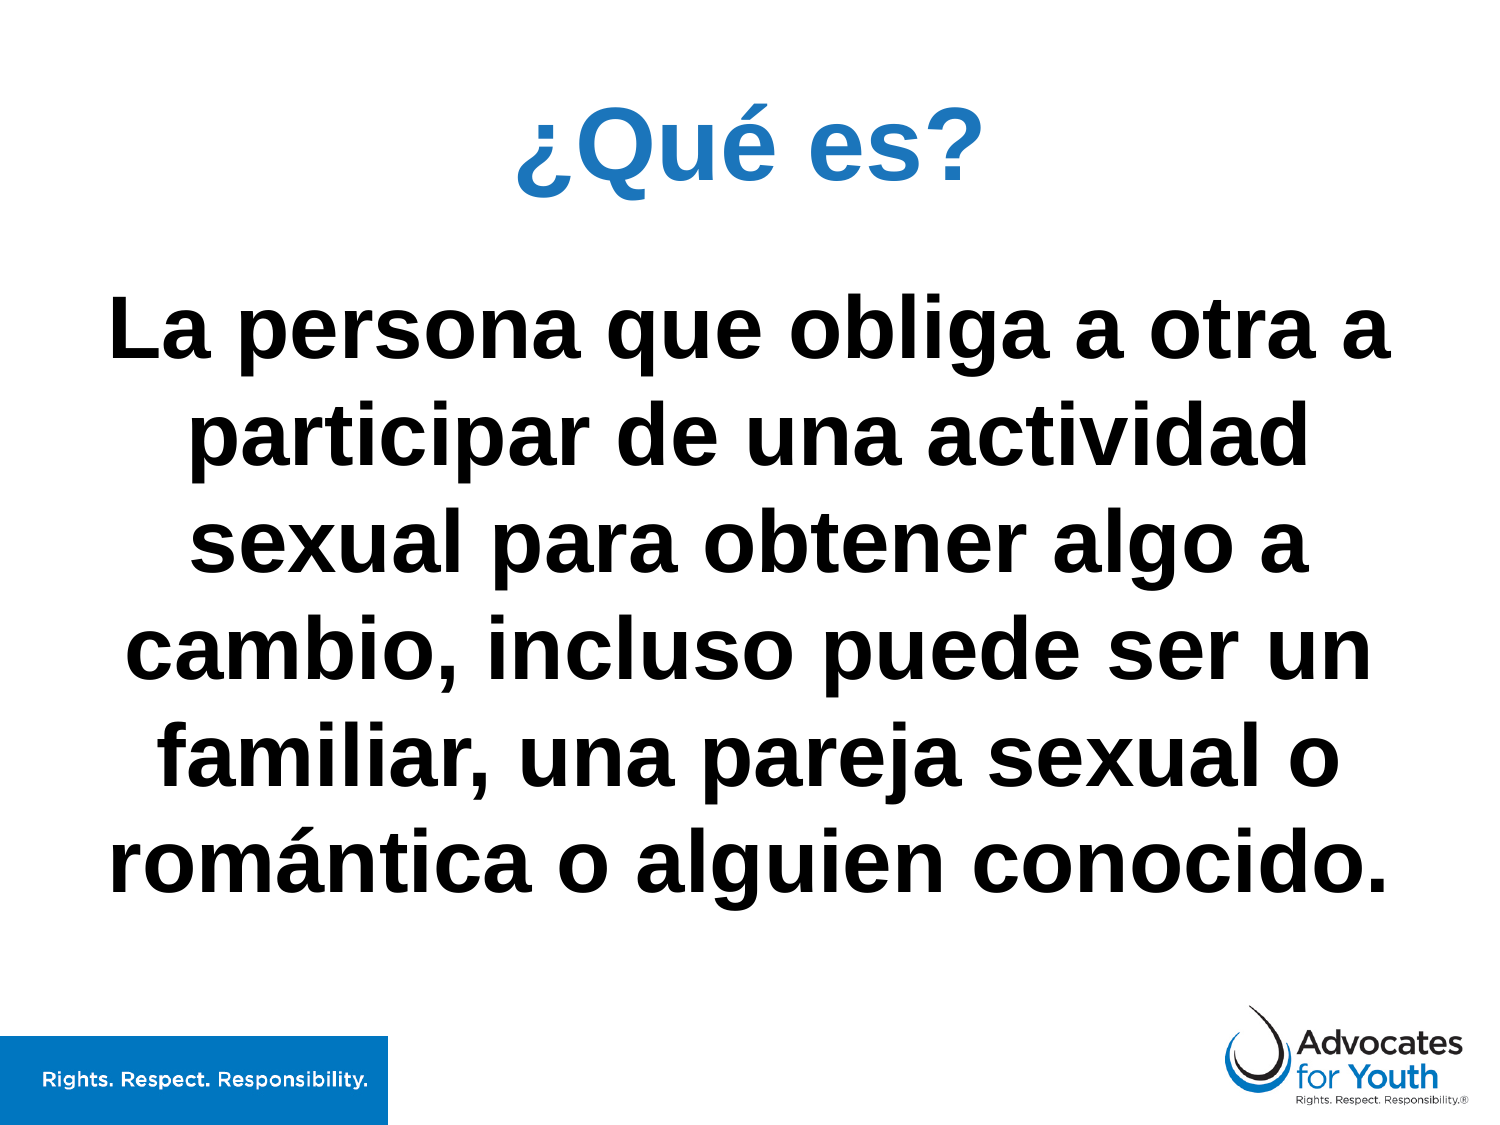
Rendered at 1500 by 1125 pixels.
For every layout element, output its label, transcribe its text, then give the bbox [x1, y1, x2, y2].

list La persona que obliga a otra a participar de una actividad sexual para obtener algo a cambio, incluso puede ser un familiar, una pareja sexual o romántica o alguien conocido. [75, 262, 1425, 1005]
title ¿Qué es? [75, 45, 1425, 233]
picture [0, 1036, 388, 1125]
picture [1199, 990, 1500, 1125]
